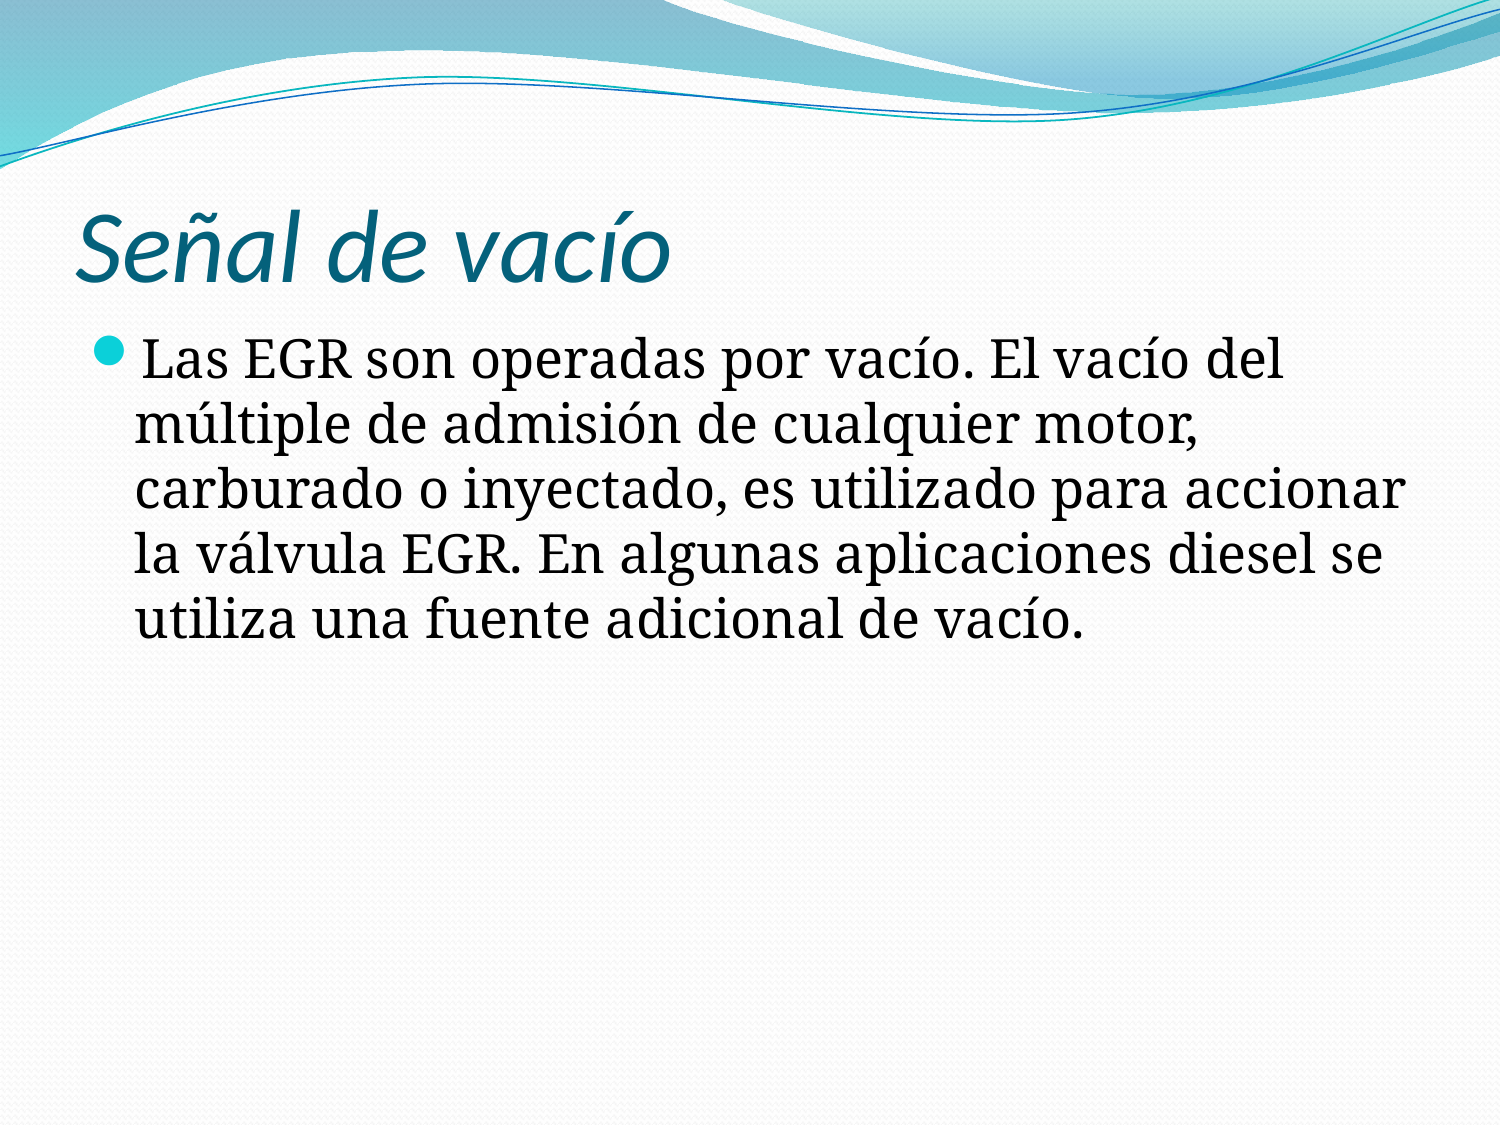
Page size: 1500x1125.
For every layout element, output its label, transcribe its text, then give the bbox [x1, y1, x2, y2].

title Señal de vacío [75, 115, 1425, 303]
list Las EGR son operadas por vacío. El vacío del múltiple de admisión de cualquier motor, carburado o inyectado, es utilizado para accionar la válvula EGR. En algunas aplicaciones diesel se utiliza una fuente adicional de vacío. [75, 317, 1425, 1038]
